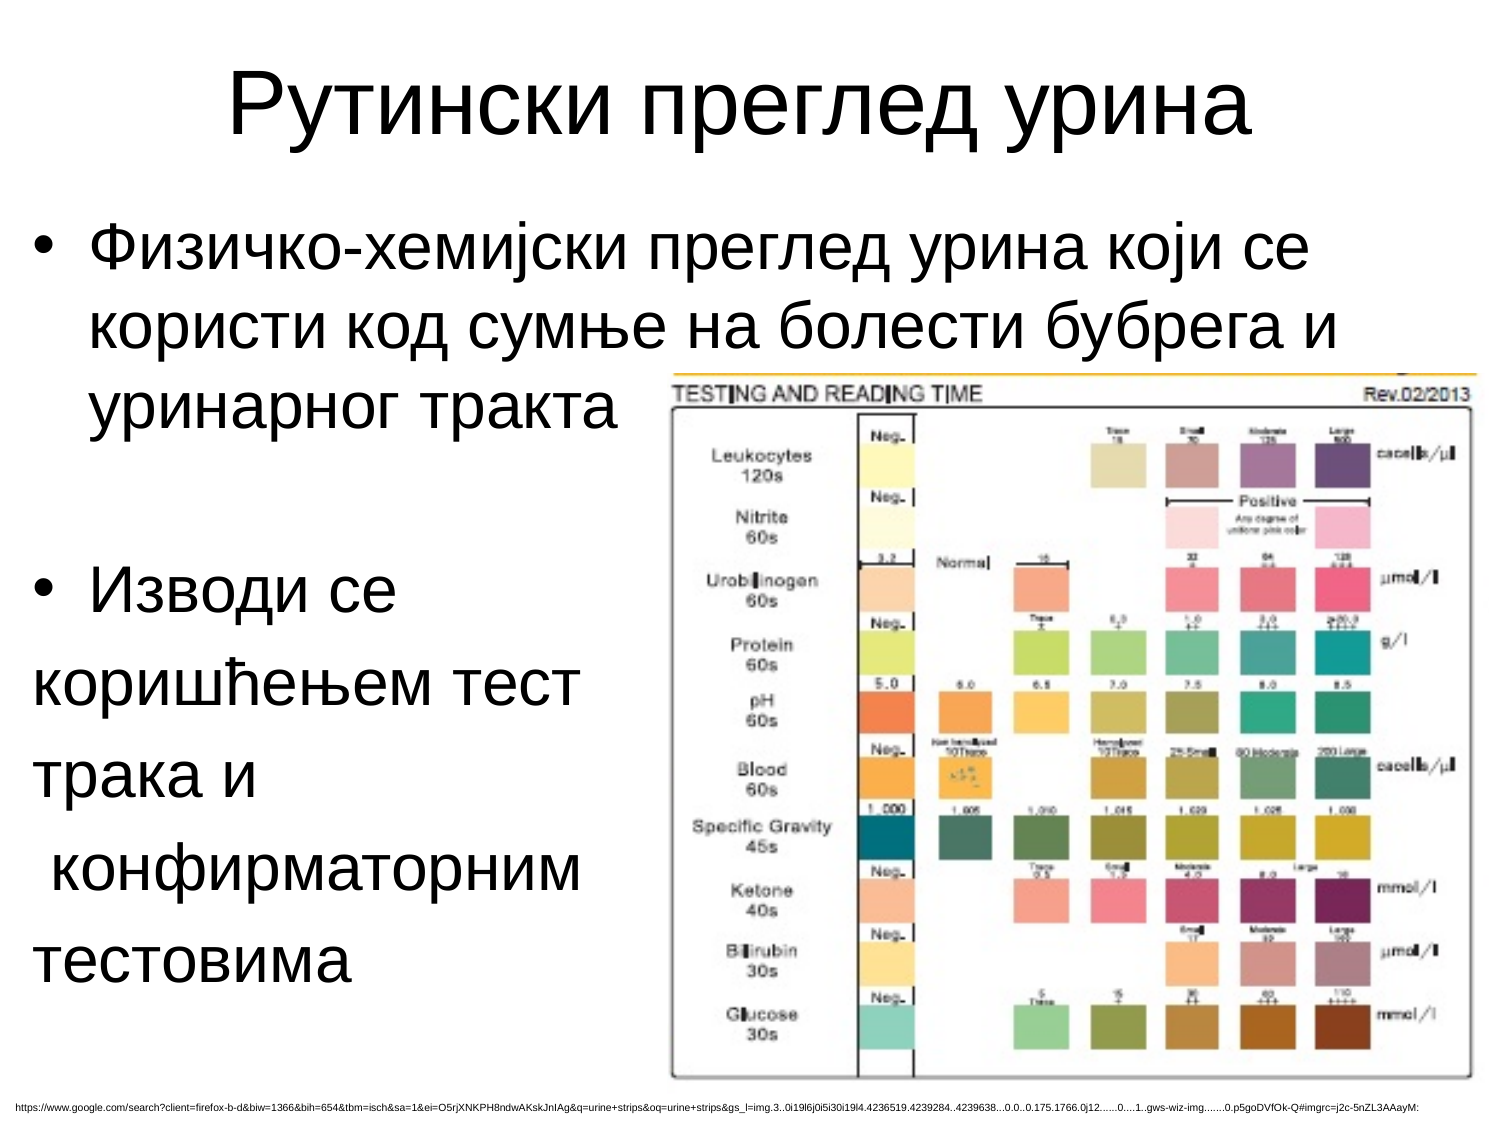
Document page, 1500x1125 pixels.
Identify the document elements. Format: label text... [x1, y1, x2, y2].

picture [667, 373, 1489, 1095]
title Рутински преглед урина [64, 4, 1415, 192]
list Физичко-хемијски преглед урина који се користи код сумње на болести бубрега и уринарног тракта Изводи се коришћењем тест трака и конфирматорним тестовима [17, 196, 1471, 1012]
text_box https://www.google.com/search?client=firefox-b-d&biw=1366&bih=654&tbm=isch&sa=1&ei=O5rjXNKPH8ndwAKskJnIAg&q=urine+strips&oq=urine+strips&gs_l=img.3..0i19l6j0i5i30i19l4.4236519.4239284..4239638...0.0..0.175.1766.0j12......0....1..gws-wiz-img.......0.p5goDVfOk-Q#imgrc=j2c-5nZL3AAayM: [0, 1094, 1440, 1122]
